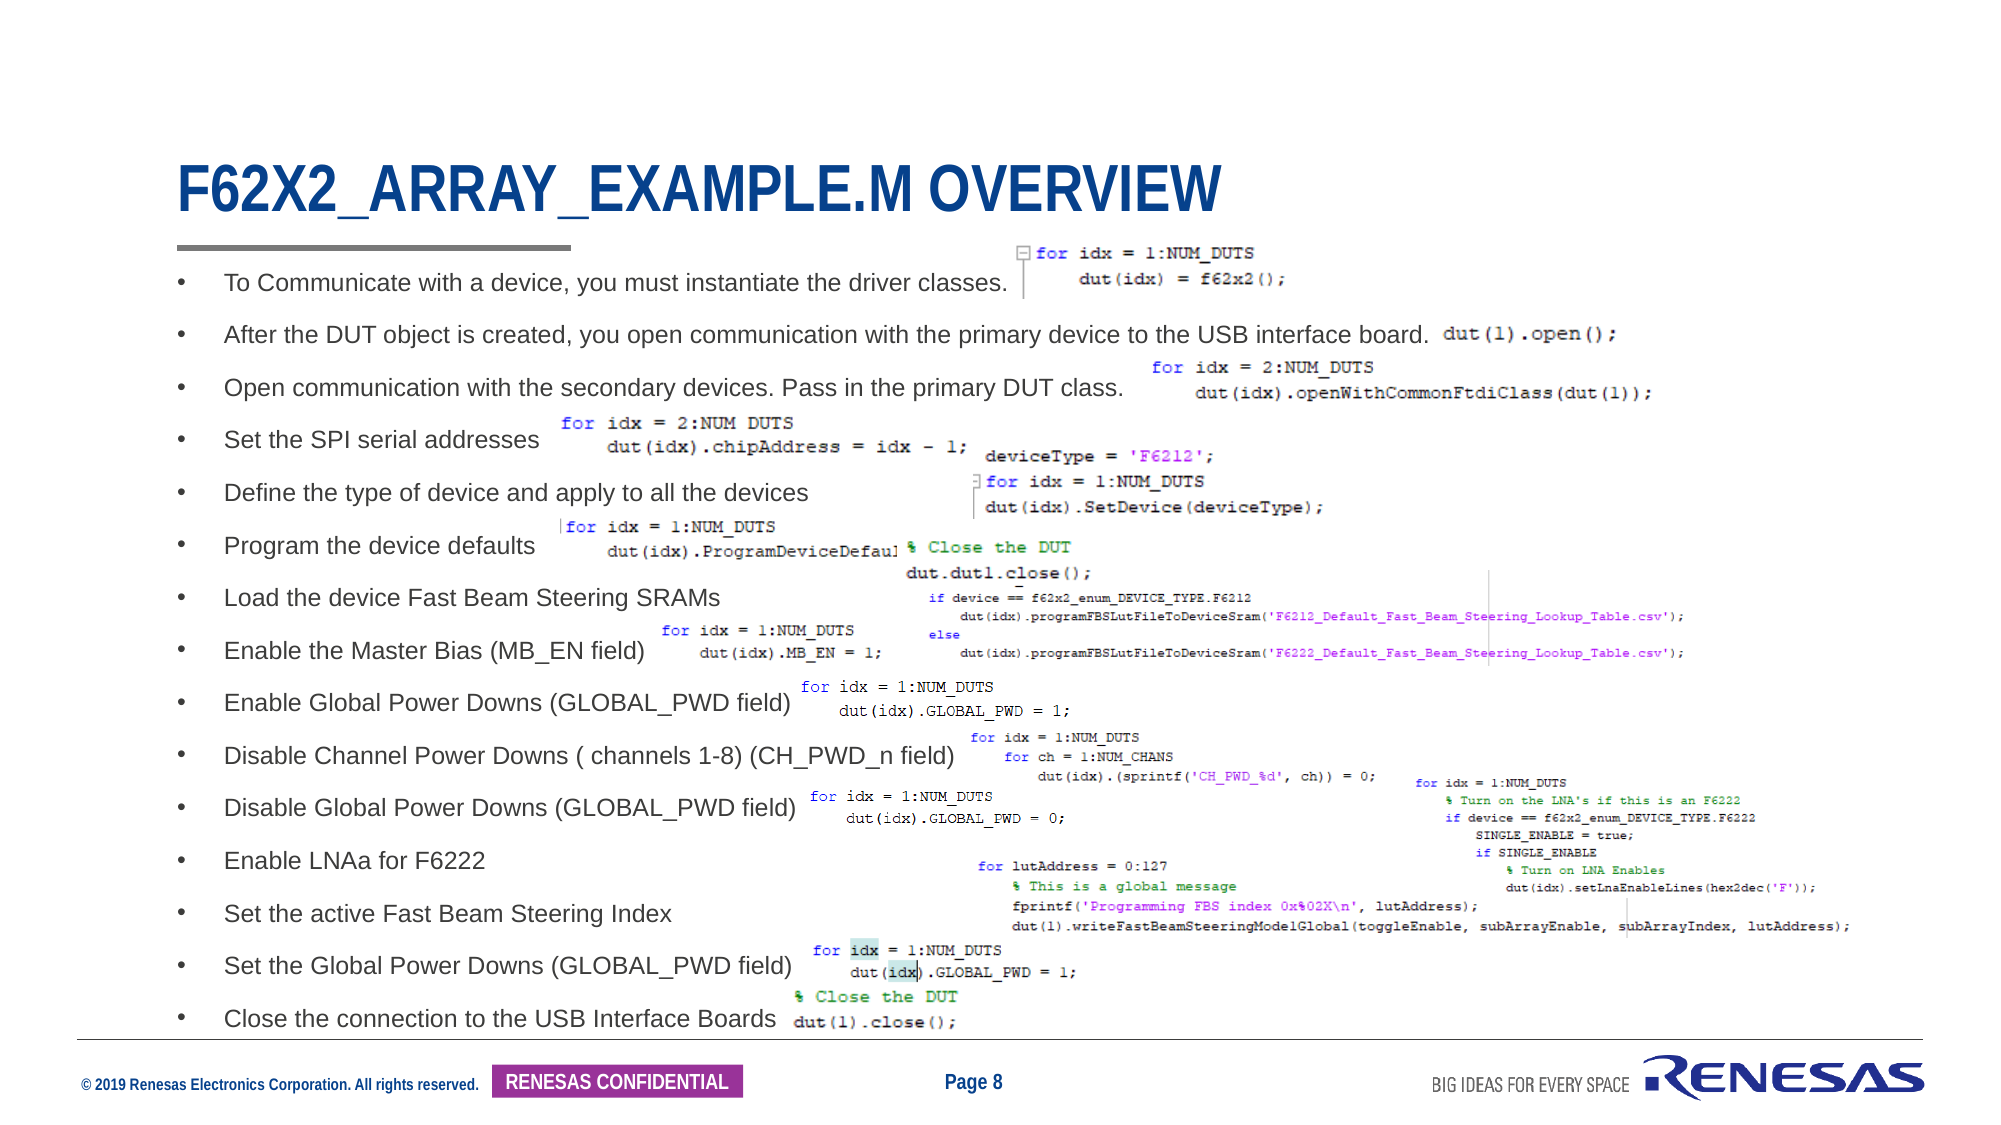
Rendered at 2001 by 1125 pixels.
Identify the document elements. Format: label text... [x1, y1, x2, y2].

picture [1440, 319, 1624, 348]
picture [973, 449, 1332, 519]
title f62X2_Array_Example.m overview [177, 151, 1654, 227]
picture [808, 731, 1378, 832]
picture [798, 675, 1077, 722]
list To Communicate with a device, you must instantiate the driver classes. After the DUT object is created, you open communication with the primary device to the USB interface board. Open communication with the secondary devices. Pass in the primary DUT class. Set the SPI serial addresses Define the type of device and apply to all the devices Program the device defaults Load the device Fast Beam Steering SRAMs Enable the Master Bias (MB_EN field) Enable Global Power Downs (GLOBAL_PWD field) Disable Channel Power Downs ( channels 1-8) (CH_PWD_n field) Disable Global Power Downs (GLOBAL_PWD field) Enable LNAa for F6222 Set the active Fast Beam Steering Index Set the Global Power Downs (GLOBAL_PWD field) Close the connection to the USB Interface Boards [177, 260, 1654, 1107]
picture [1654, 1049, 1933, 1106]
picture [810, 778, 1855, 987]
picture [1152, 355, 1678, 407]
picture [786, 988, 972, 1035]
picture [555, 409, 971, 457]
picture [1011, 238, 1294, 299]
picture [560, 516, 1692, 666]
picture [661, 623, 886, 664]
